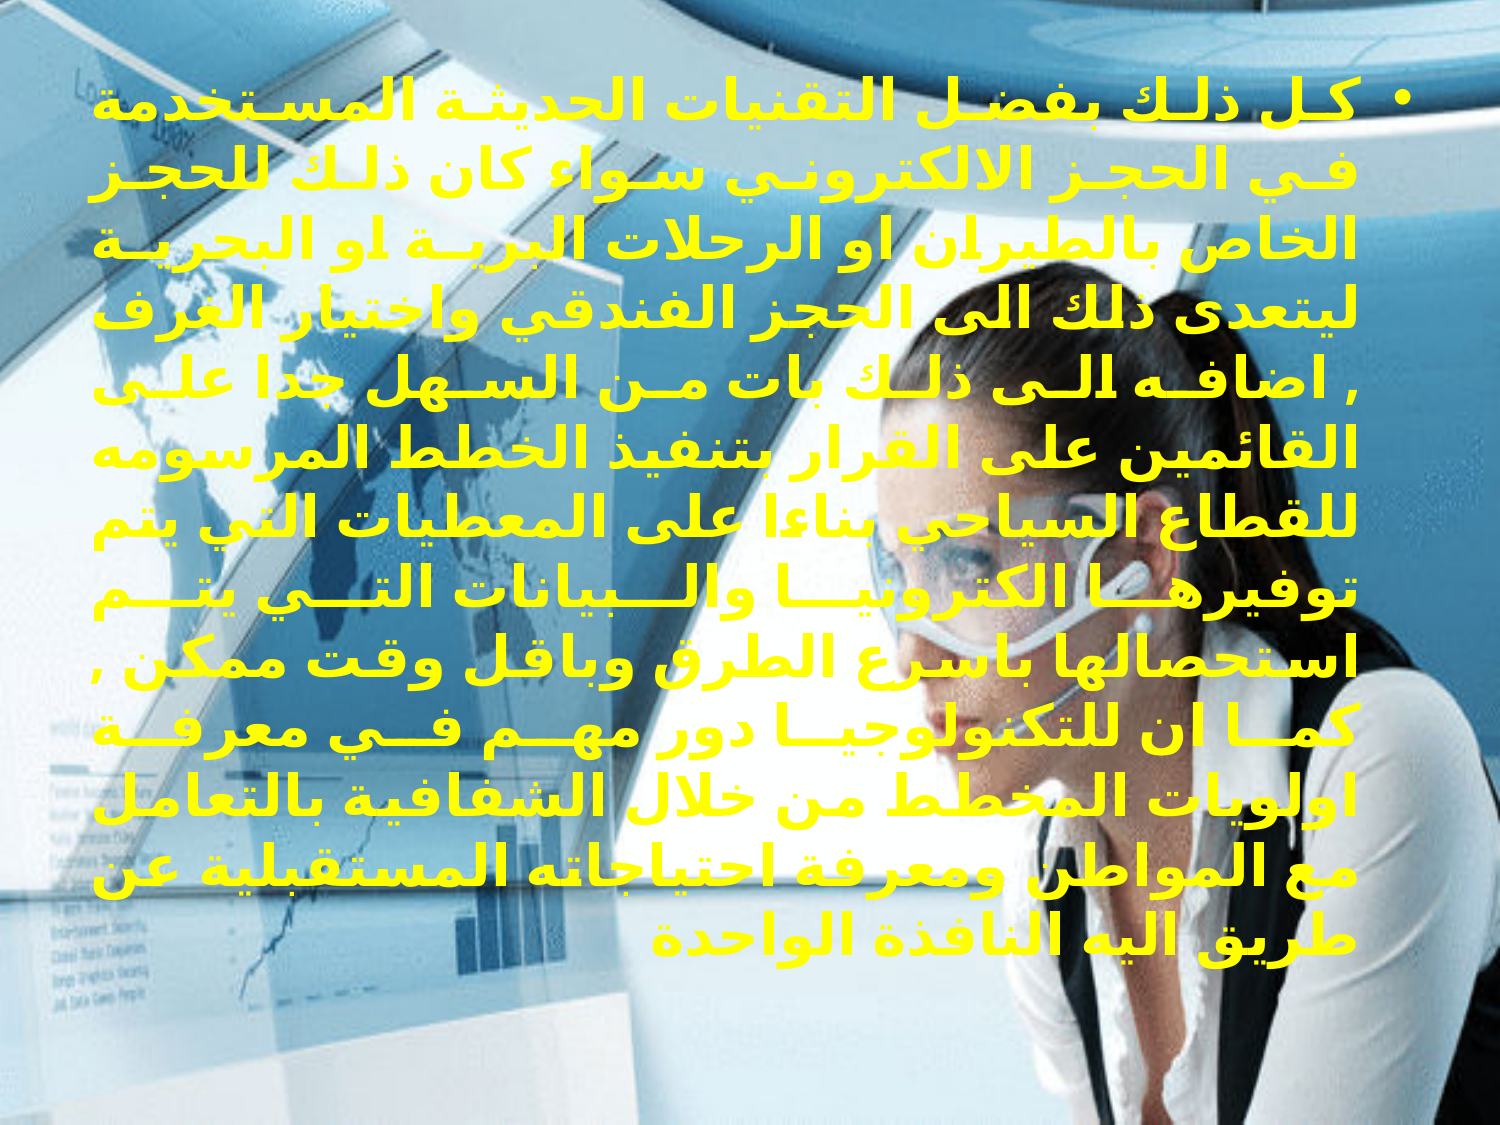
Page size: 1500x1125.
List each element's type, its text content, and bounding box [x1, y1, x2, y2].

picture [0, 0, 1500, 1125]
list كل ذلك بفضل التقنيات الحديثة المستخدمة في الحجز الالكتروني سواء كان ذلك للحجز الخاص بالطيران او الرحلات البرية او البحرية ليتعدى ذلك الى الحجز الفندقي واختيار الغرف , اضافه الى ذلك بات من السهل جدا على القائمين على القرار بتنفيذ الخطط المرسومه للقطاع السياحي بناءا على المعطيات التي يتم توفيرها الكترونيا والبيانات التي يتم استحصالها باسرع الطرق وباقل وقت ممكن , كما ان للتكنولوجيا دور مهم في معرفة اولويات المخطط من خلال الشفافية بالتعامل مع المواطن ومعرفة احتياجاته المستقبلية عن طريق اليه النافذة الواحدة [75, 54, 1425, 1005]
